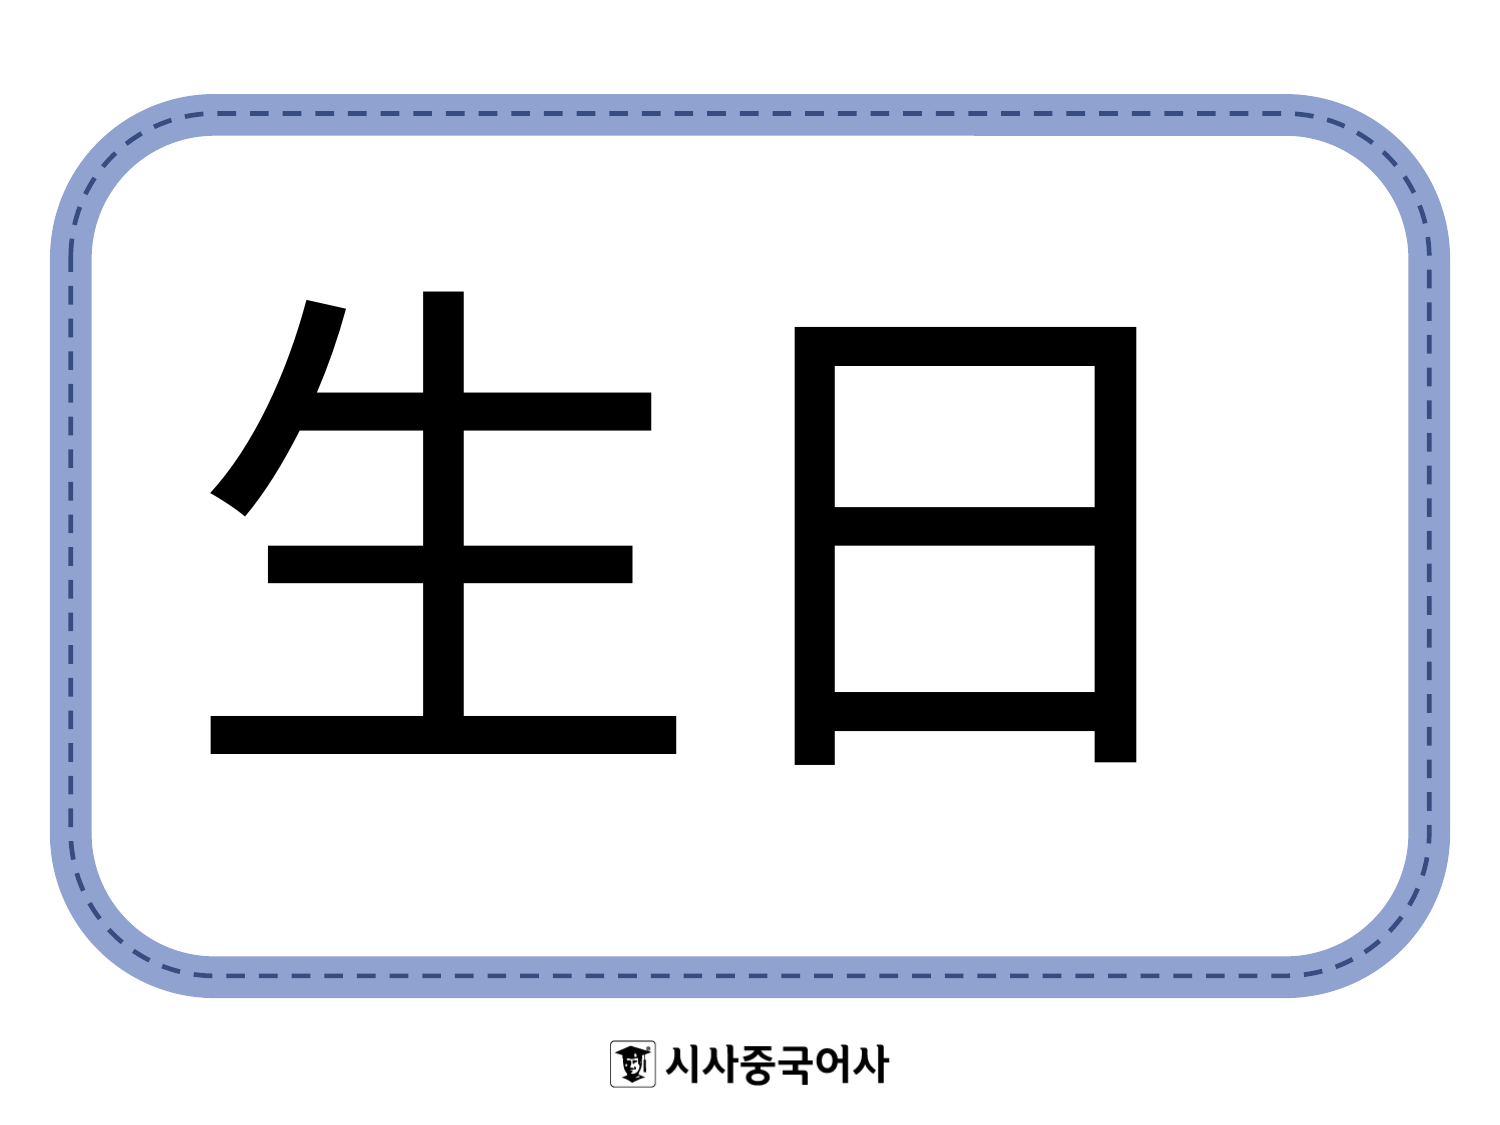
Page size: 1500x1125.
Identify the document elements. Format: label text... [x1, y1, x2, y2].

text_box 生日 [145, 189, 1354, 853]
picture [602, 1034, 898, 1094]
